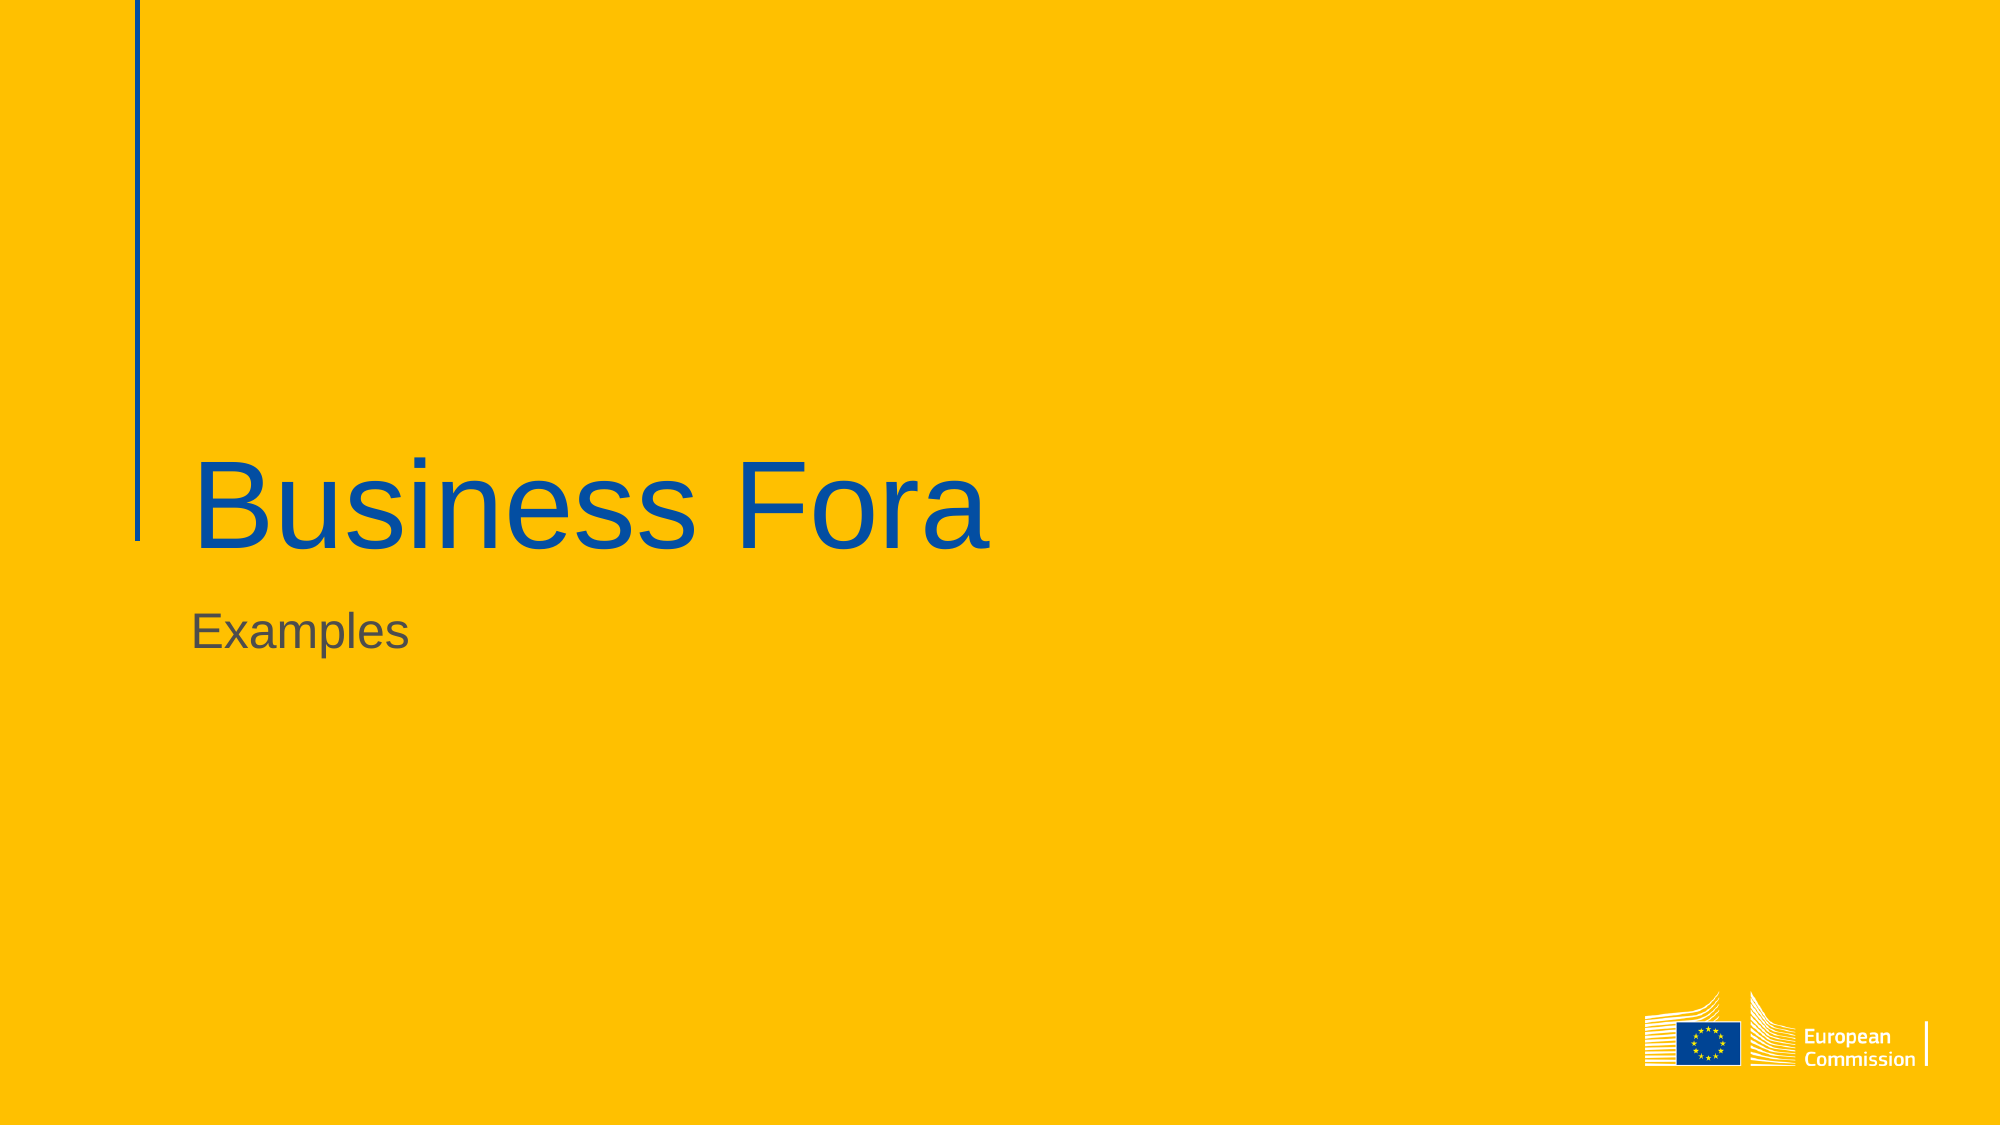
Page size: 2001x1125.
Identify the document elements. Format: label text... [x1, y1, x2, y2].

picture [1645, 991, 1928, 1066]
title Business Fora [176, 184, 1843, 576]
subtitle Examples [175, 590, 1842, 863]
